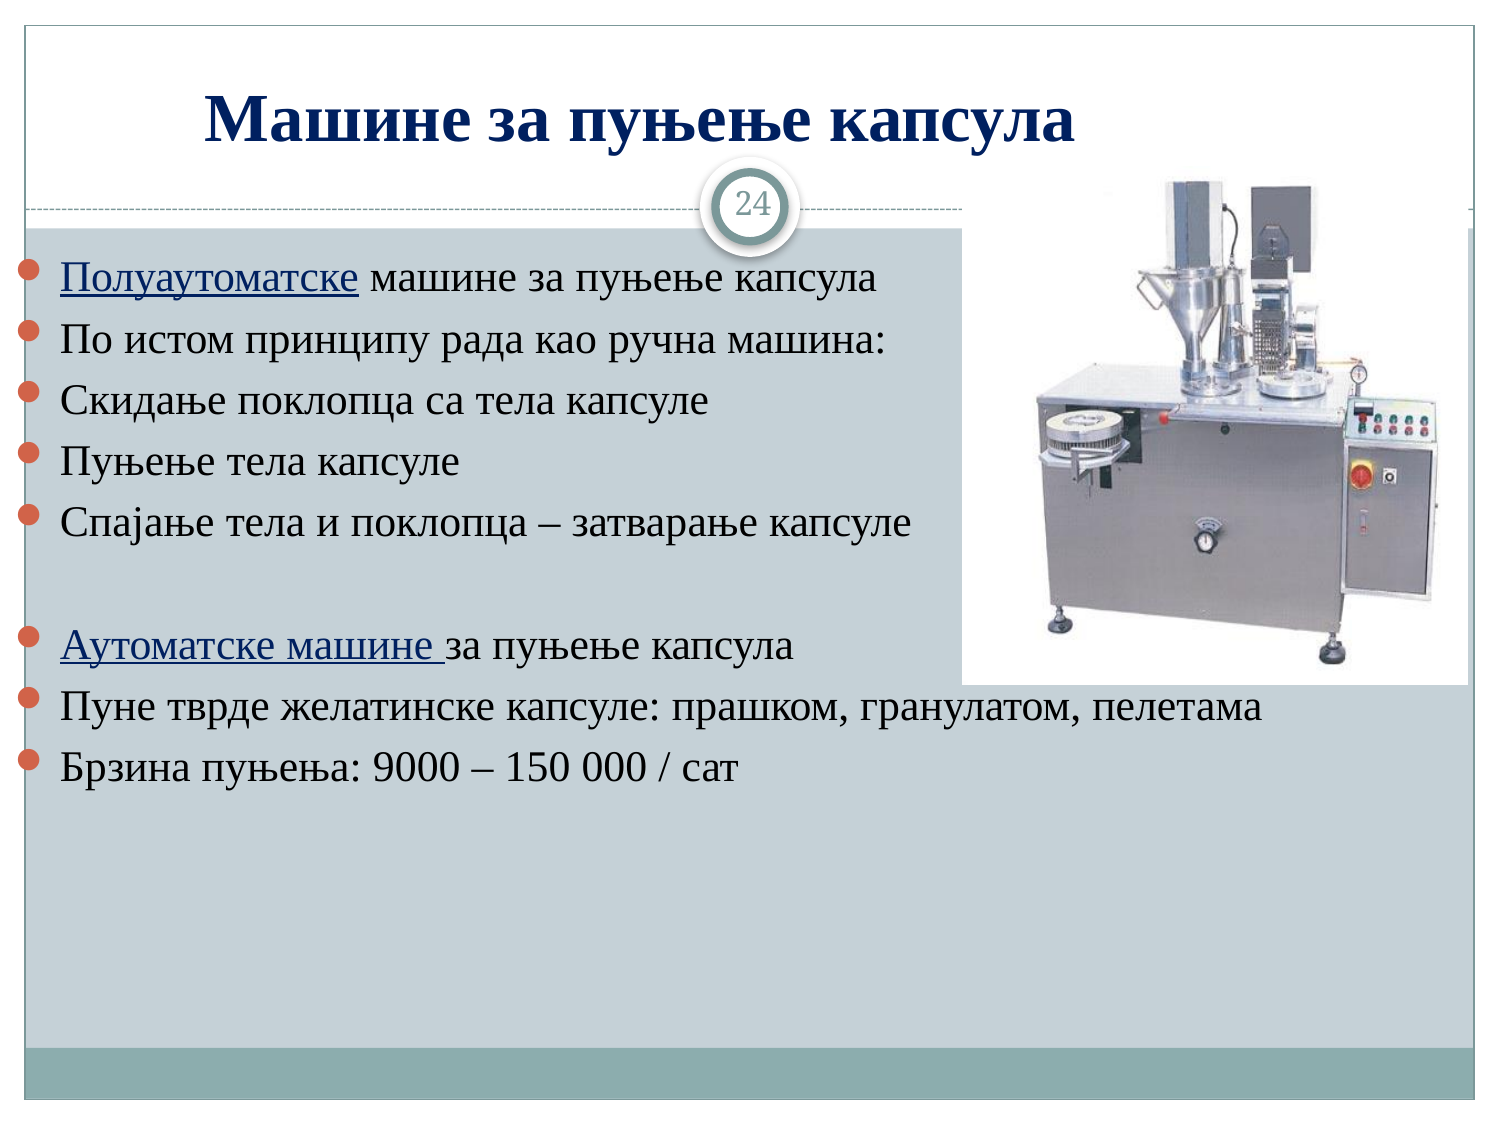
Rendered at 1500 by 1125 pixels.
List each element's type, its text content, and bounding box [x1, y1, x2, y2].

picture [962, 166, 1469, 686]
list Полуаутоматске машине за пуњење капсула По истом принципу рада као ручна машина: Скидање поклопца са тела капсуле Пуњење тела капсуле Спајање тела и поклопца – затварање капсуле Аутоматске машине за пуњење капсула Пуне тврде желатинске капсуле: прашком, гранулатом, пелетама Брзина пуњења: 9000 – 150 000 / сат [0, 240, 1500, 1125]
slide_number 24 [715, 168, 791, 241]
title Машине за пуњење капсула [112, 0, 1170, 163]
